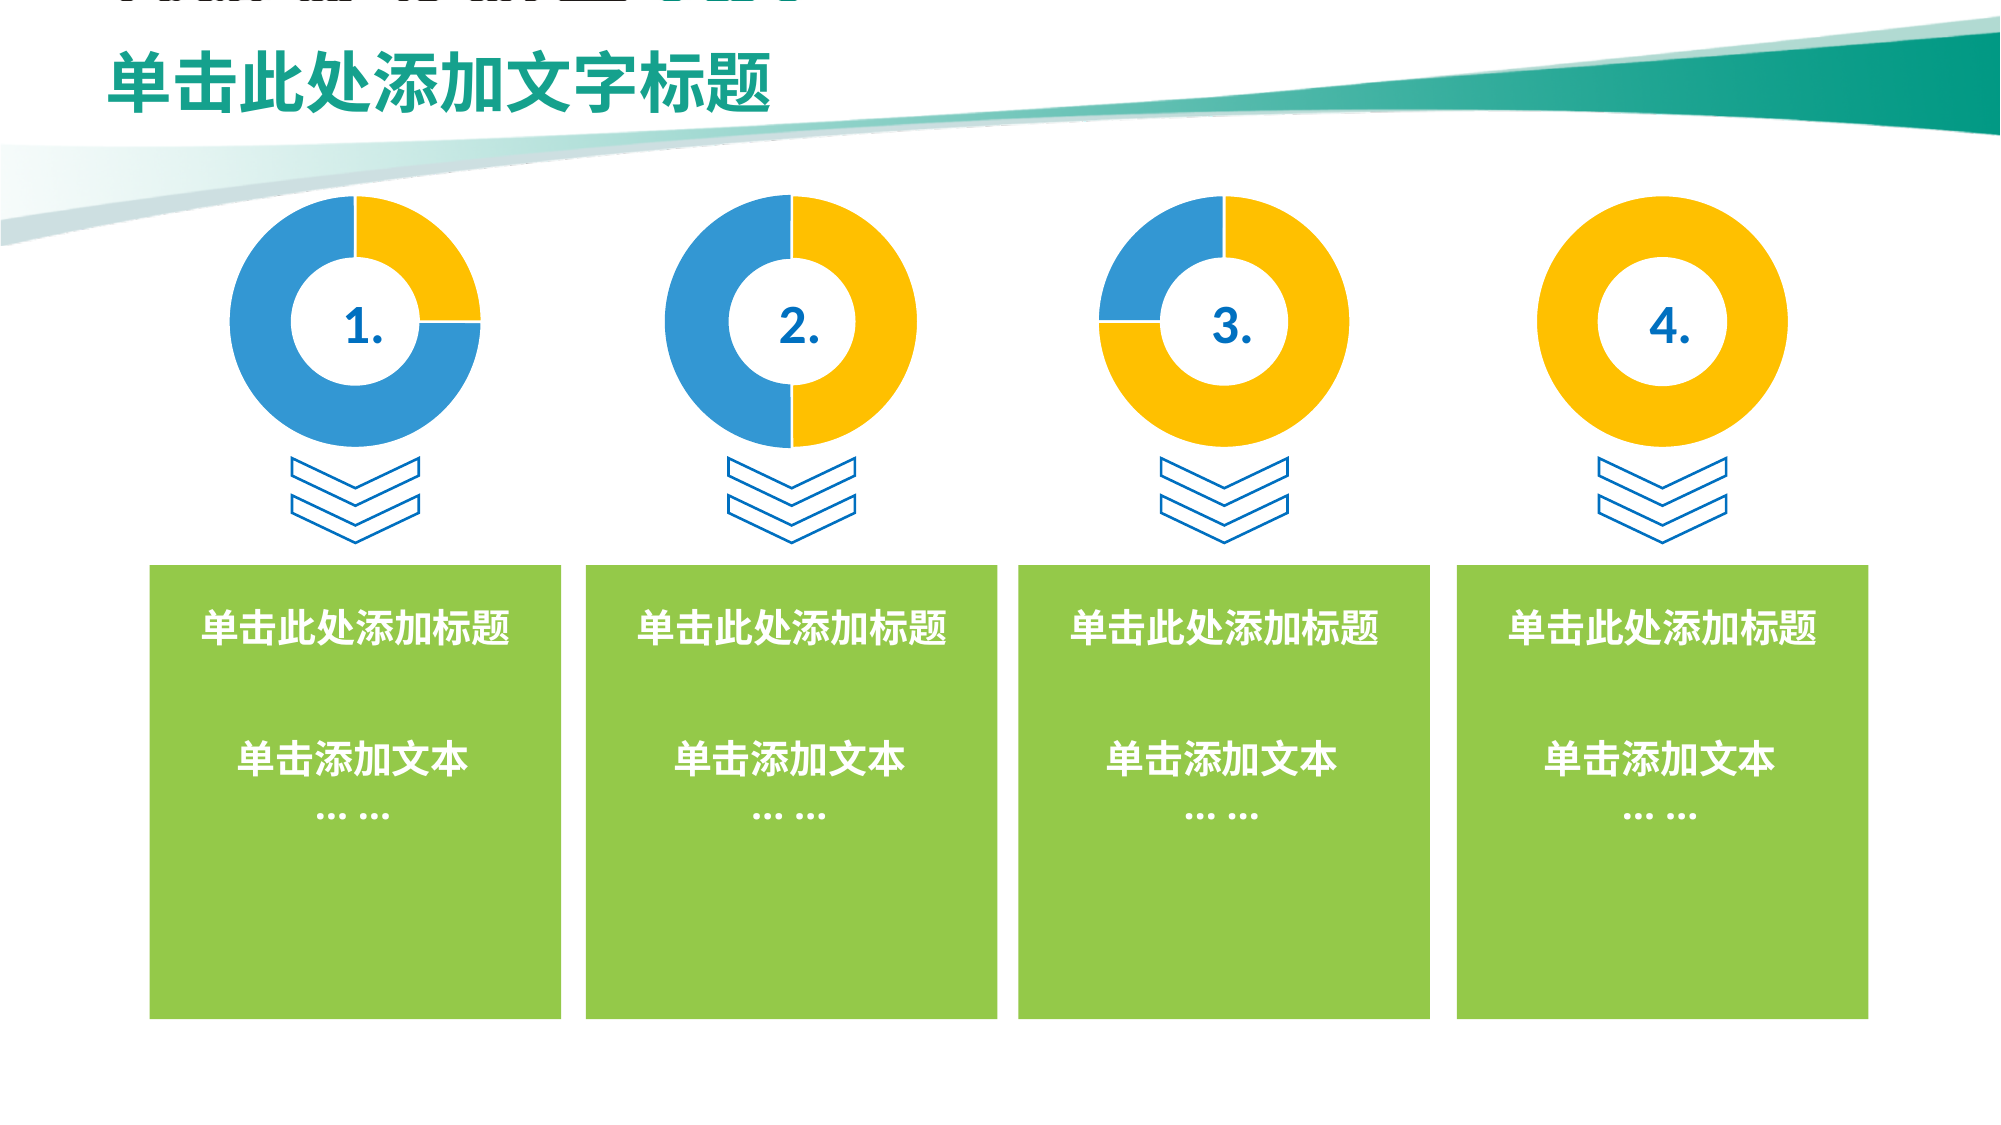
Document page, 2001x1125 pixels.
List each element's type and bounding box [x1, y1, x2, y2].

text_box [149, 565, 562, 1020]
text_box [1535, 194, 1790, 449]
picture [3, 0, 2000, 246]
text_box [728, 458, 855, 543]
text_box [1160, 458, 1288, 543]
text_box [1097, 194, 1351, 449]
text_box [1018, 565, 1430, 1020]
text_box [291, 458, 419, 543]
text_box [1598, 458, 1726, 543]
text_box [664, 194, 919, 449]
text_box [1456, 565, 1869, 1020]
text_box [228, 194, 482, 449]
text_box [585, 565, 998, 1020]
